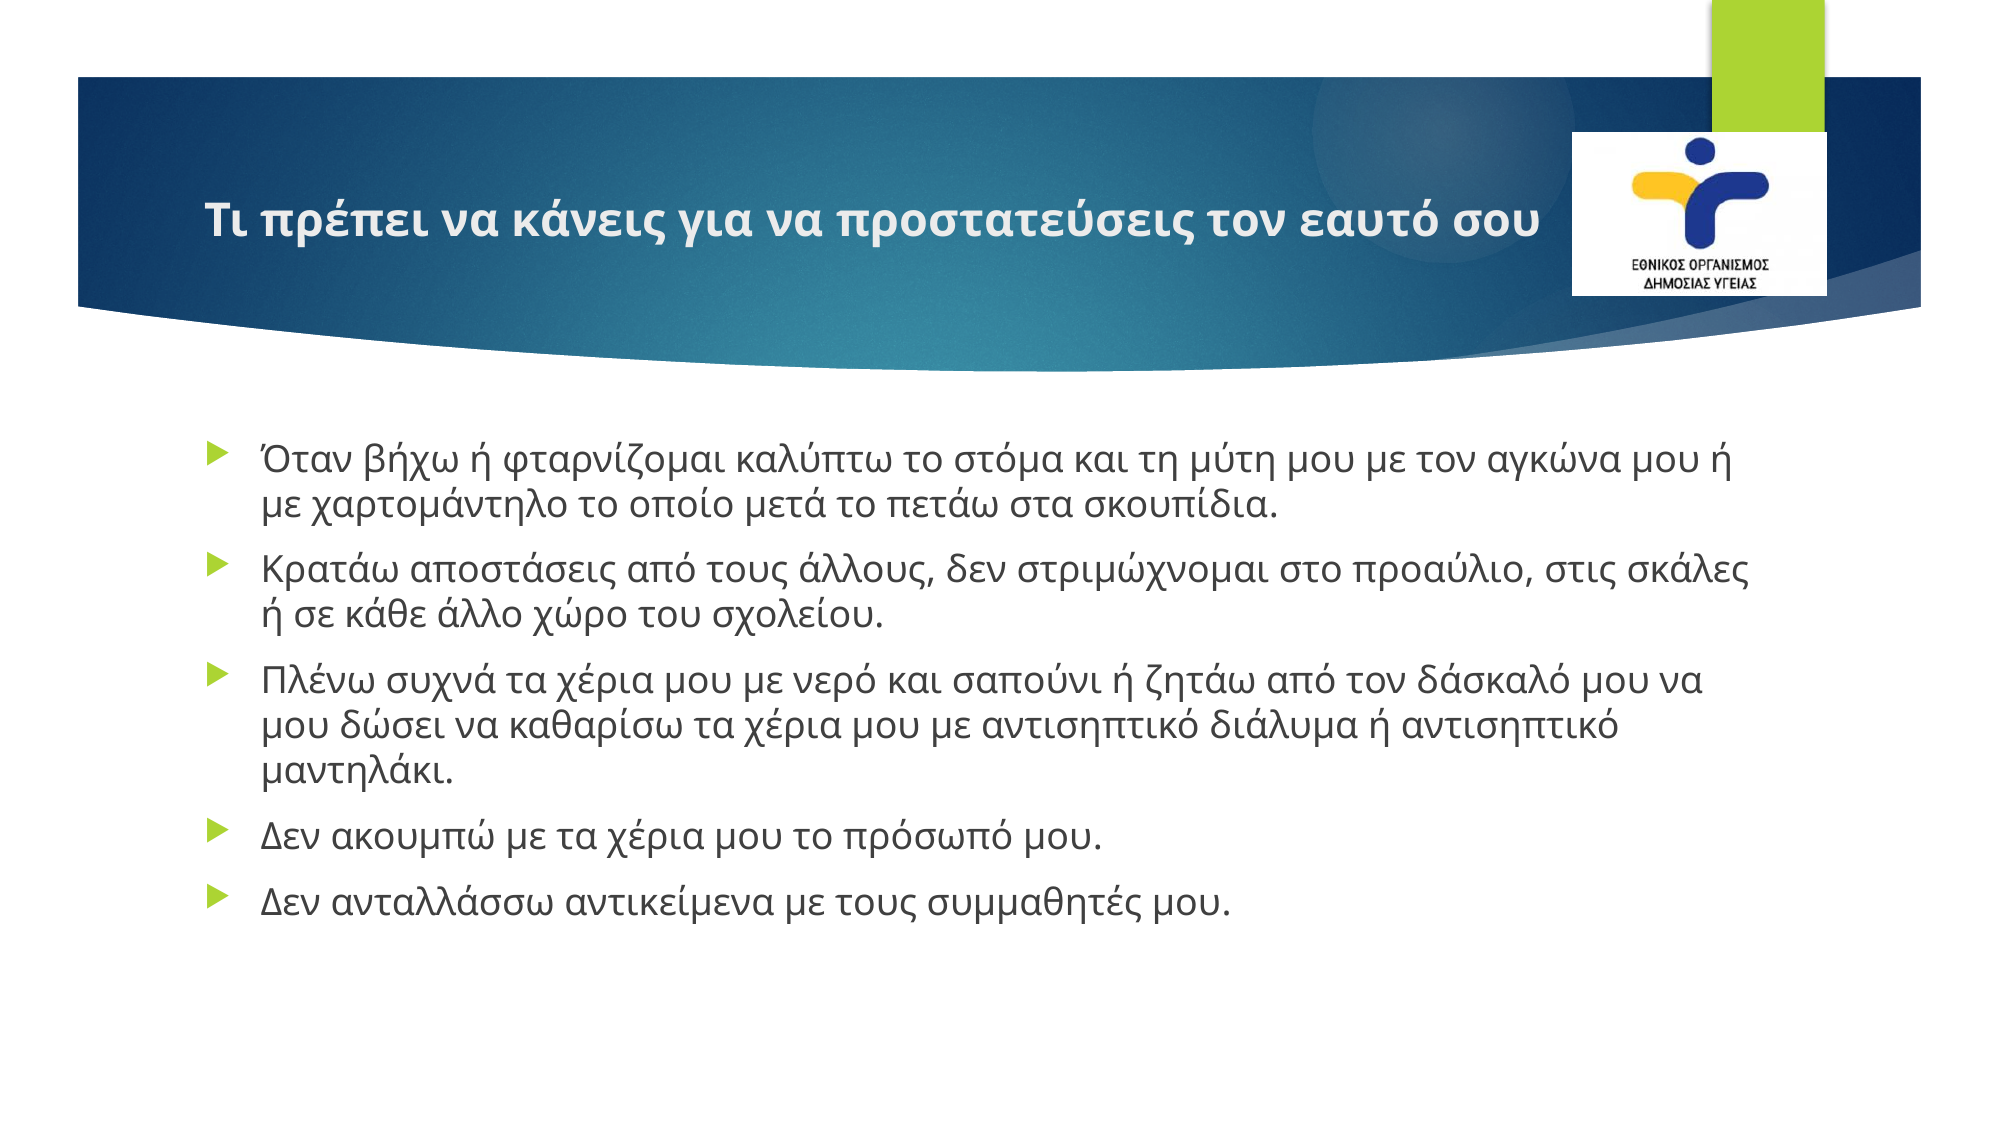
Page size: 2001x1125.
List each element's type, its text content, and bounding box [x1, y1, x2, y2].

title Τι πρέπει να κάνεις για να προστατεύσεις τον εαυτό σου [189, 159, 1566, 276]
list Όταν βήχω ή φταρνίζομαι καλύπτω το στόμα και τη μύτη μου με τον αγκώνα μου ή με χαρτομάντηλο το οποίο μετά το πετάω στα σκουπίδια. Κρατάω αποστάσεις από τους άλλους, δεν στριμώχνομαι στο προαύλιο, στις σκάλες ή σε κάθε άλλο χώρο του σχολείου. Πλένω συχνά τα χέρια μου με νερό και σαπούνι ή ζητάω από τον δάσκαλό μου να μου δώσει να καθαρίσω τα χέρια μου με αντισηπτικό διάλυμα ή αντισηπτικό μαντηλάκι. Δεν ακουμπώ με τα χέρια μου το πρόσωπό μου. Δεν ανταλλάσσω αντικείμενα με τους συμμαθητές μου. [189, 427, 1777, 1048]
picture [1571, 131, 1827, 296]
